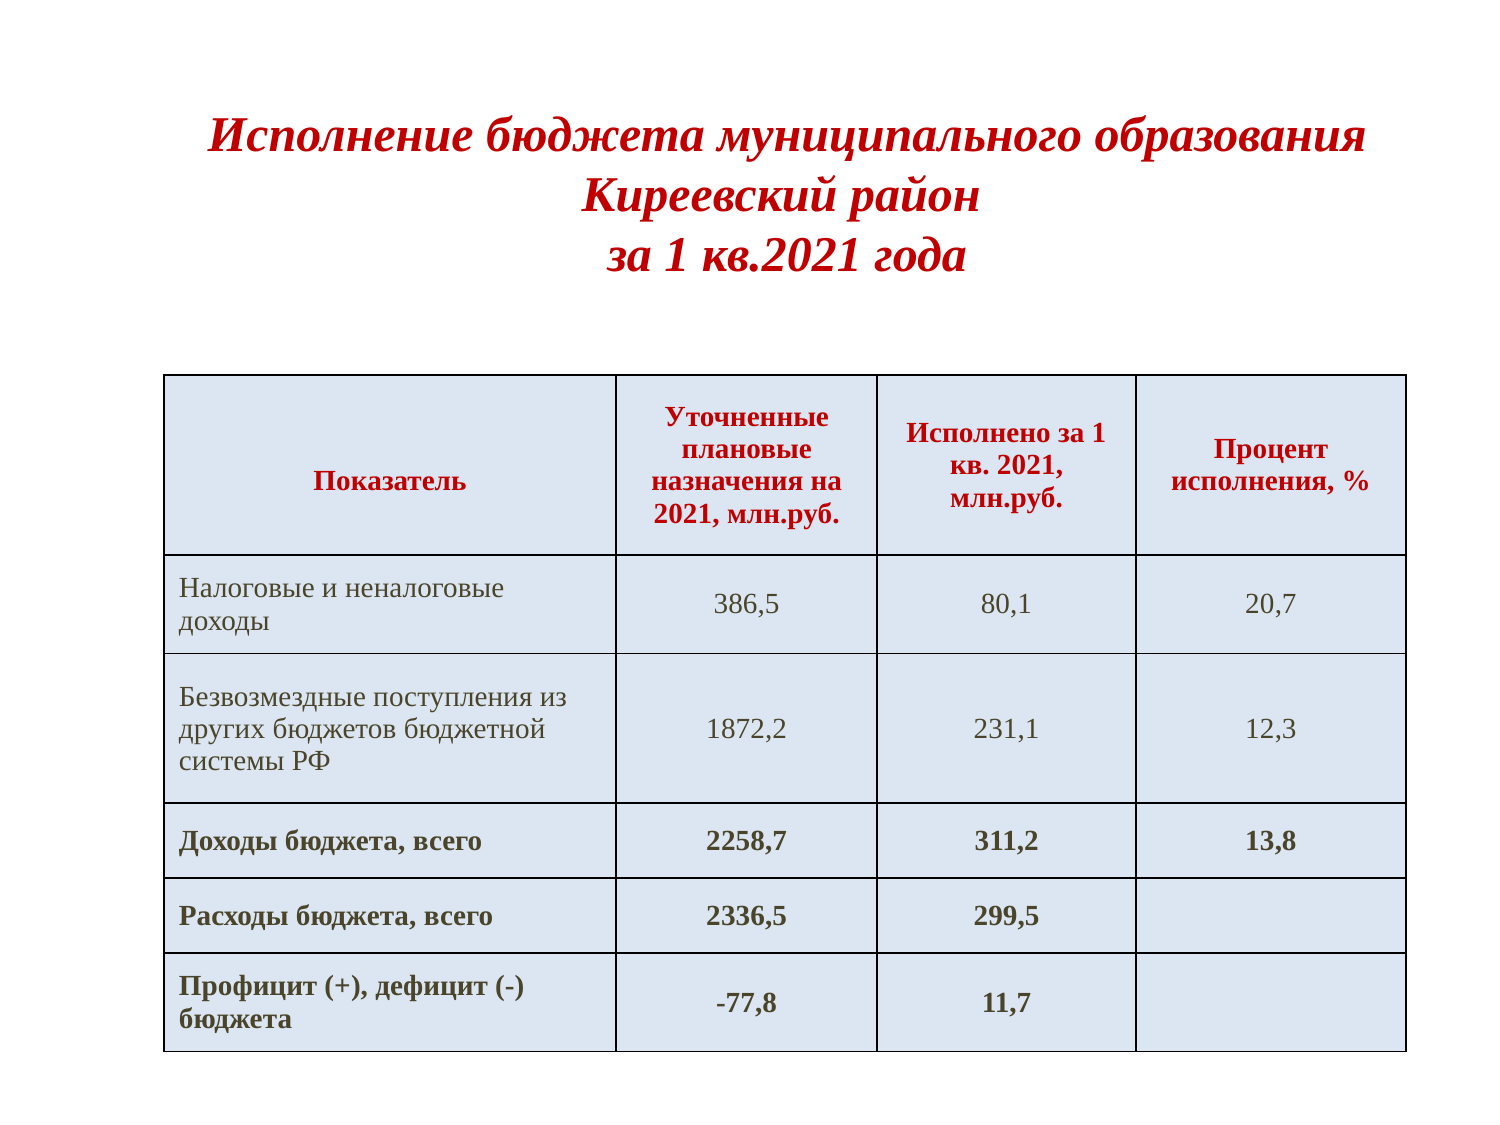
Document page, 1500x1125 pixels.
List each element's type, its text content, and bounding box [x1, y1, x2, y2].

table_cell 311,2 [878, 804, 1135, 877]
table_cell Расходы бюджета, всего [165, 879, 615, 952]
title Исполнение бюджета муниципального образования Киреевский район за 1 кв.2021 года [175, 101, 1399, 282]
table_cell Налоговые и неналоговые доходы [165, 556, 615, 653]
table_header Исполнено за 1 кв. 2021, млн.руб. [878, 376, 1135, 554]
table_cell 386,5 [617, 556, 876, 653]
table_cell [1137, 954, 1405, 1051]
table_cell Безвозмездные поступления из других бюджетов бюджетной системы РФ [165, 654, 615, 802]
table_cell 80,1 [878, 556, 1135, 653]
table_cell Доходы бюджета, всего [165, 804, 615, 877]
table_cell 11,7 [878, 954, 1135, 1051]
table_header Уточненные плановые назначения на 2021, млн.руб. [617, 376, 876, 554]
table_header Процент исполнения, % [1137, 376, 1405, 554]
table_cell 1872,2 [617, 654, 876, 802]
table_cell 2258,7 [617, 804, 876, 877]
table_cell [1137, 879, 1405, 952]
table_cell 13,8 [1137, 804, 1405, 877]
table_cell -77,8 [617, 954, 876, 1051]
table_cell 12,3 [1137, 654, 1405, 802]
table_cell 2336,5 [617, 879, 876, 952]
table_cell 231,1 [878, 654, 1135, 802]
table_header Показатель [165, 376, 615, 554]
table_cell 299,5 [878, 879, 1135, 952]
table_cell 20,7 [1137, 556, 1405, 653]
table_cell Профицит (+), дефицит (-) бюджета [165, 954, 615, 1051]
